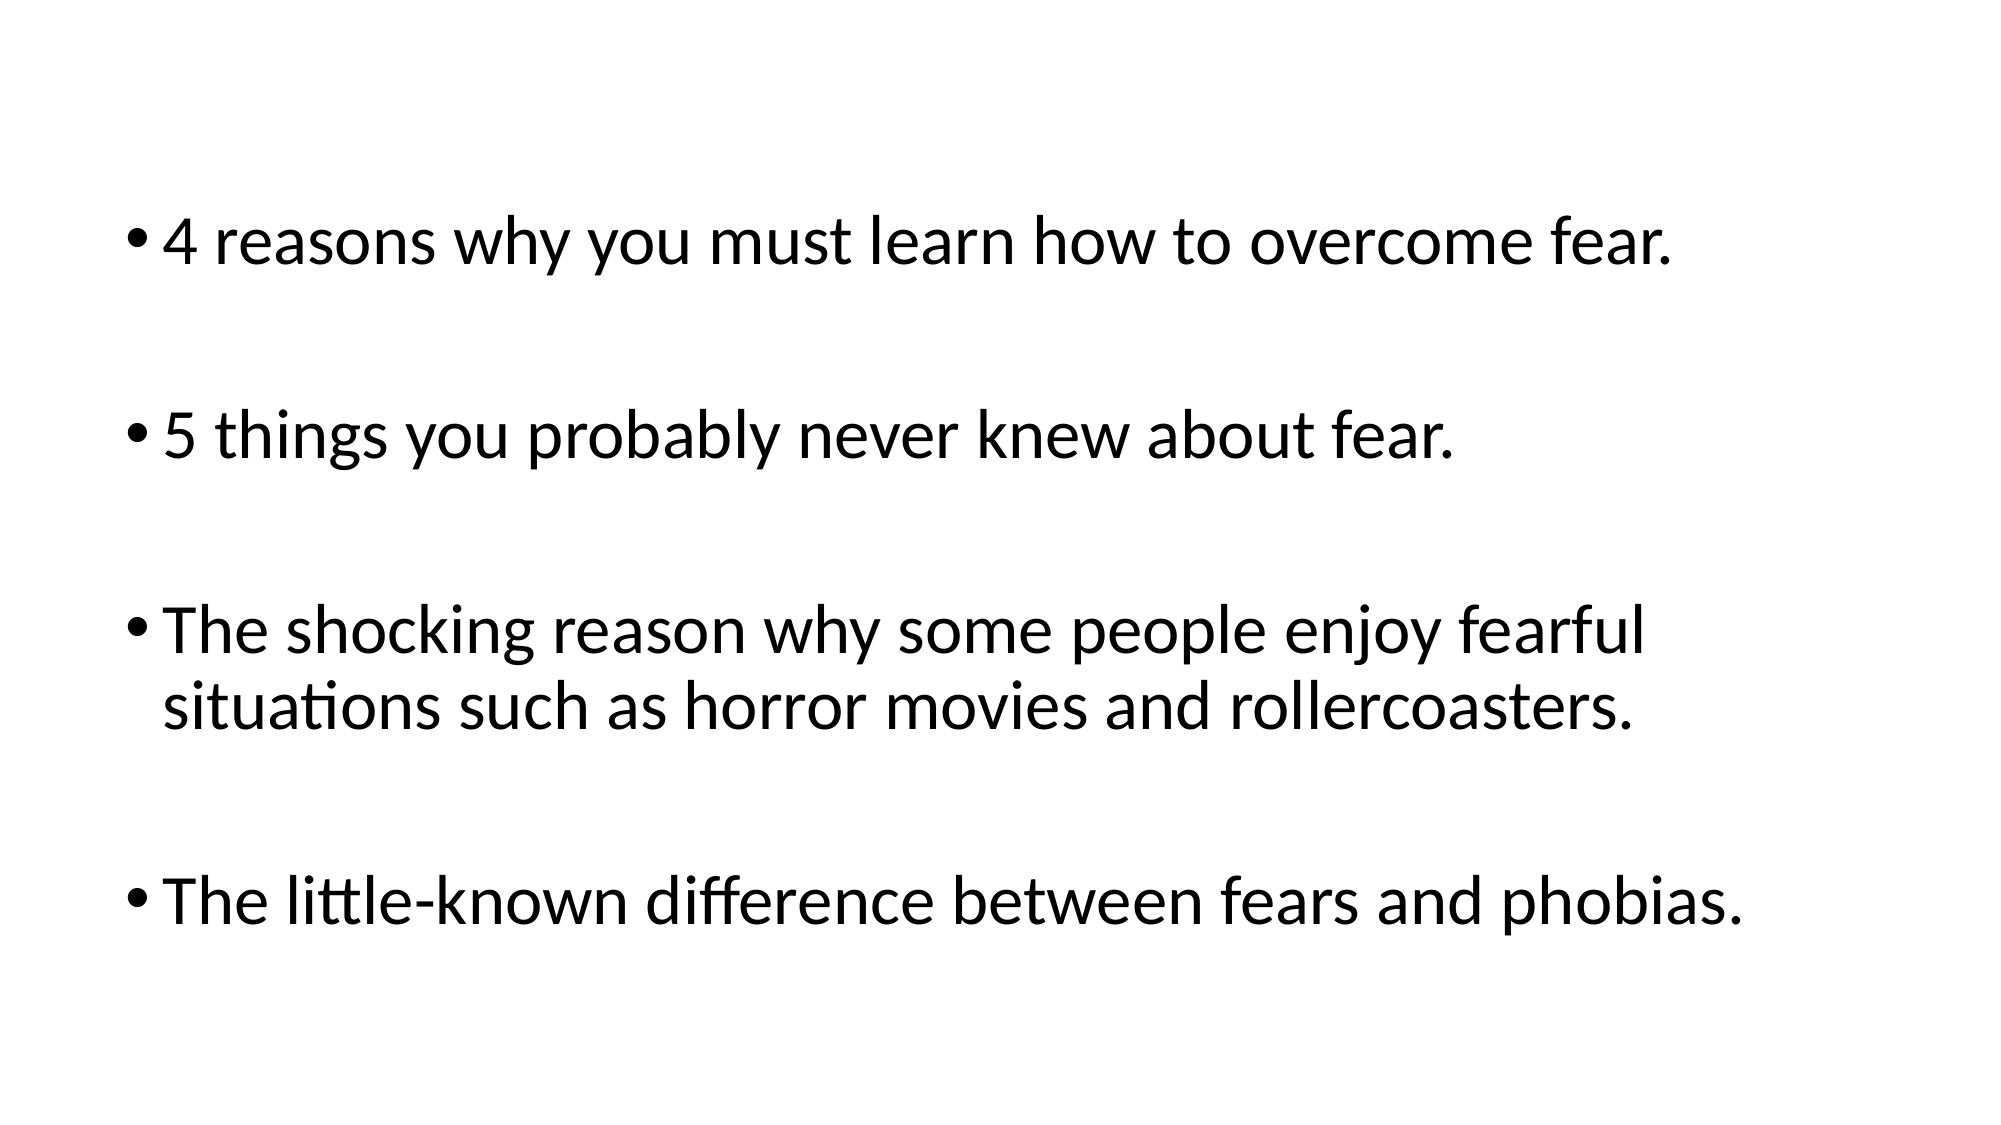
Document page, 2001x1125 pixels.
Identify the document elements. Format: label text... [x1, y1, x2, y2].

list 4 reasons why you must learn how to overcome fear. 5 things you probably never knew about fear. The shocking reason why some people enjoy fearful situations such as horror movies and rollercoasters. The little-known difference between fears and phobias. [110, 195, 1836, 945]
